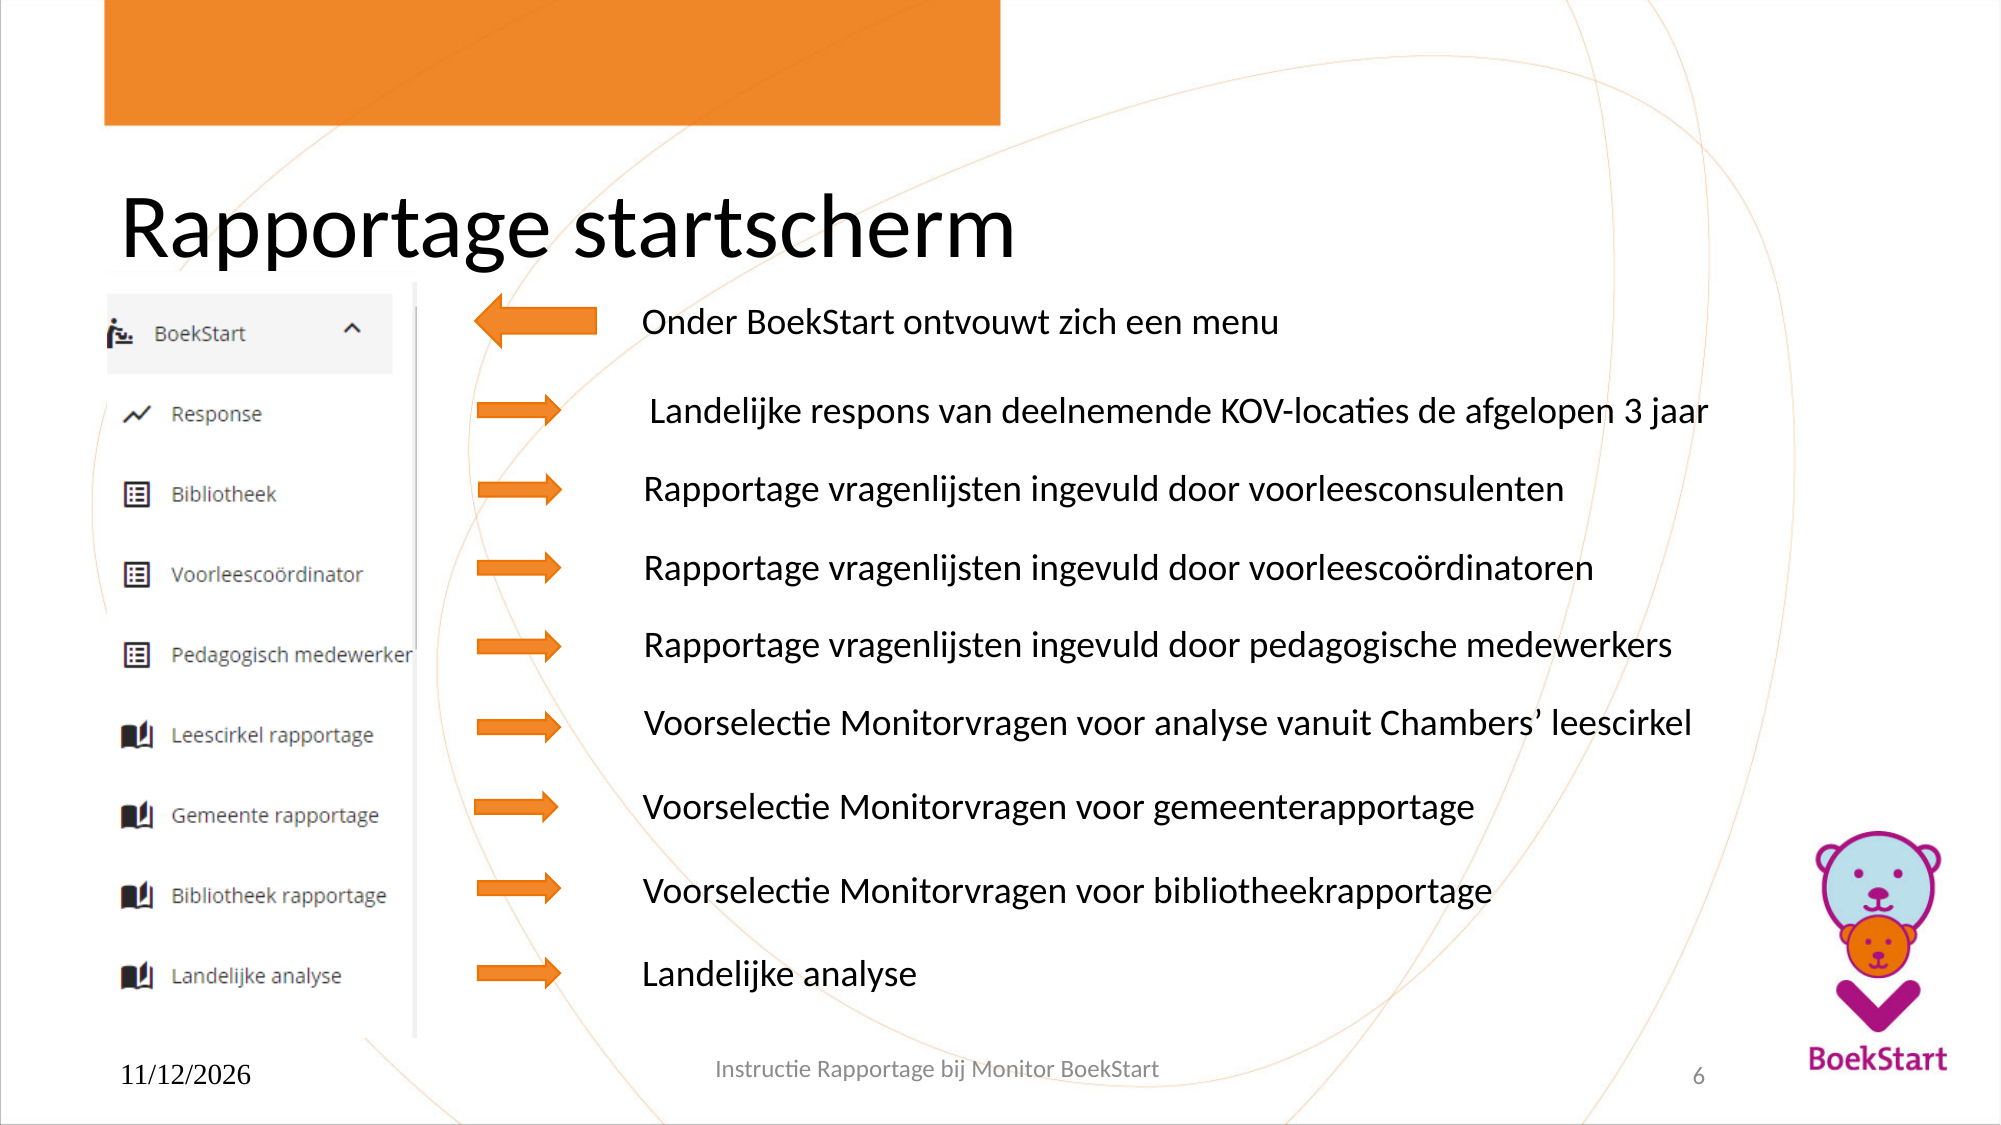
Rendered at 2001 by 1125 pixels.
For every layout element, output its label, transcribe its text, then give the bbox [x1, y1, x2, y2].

text_box Voorselectie Monitorvragen voor gemeenterapportage [627, 774, 1491, 835]
text_box Voorselectie Monitorvragen voor bibliotheekrapportage [628, 858, 1509, 919]
text_box Landelijke analyse [627, 941, 941, 1002]
text_box [476, 551, 562, 585]
slide_number 6 [1623, 1044, 1775, 1105]
text_box [476, 956, 562, 990]
text_box [476, 393, 562, 427]
text_box Rapportage vragenlijsten ingevuld door voorleescoördinatoren [628, 535, 1611, 596]
text_box [476, 871, 562, 905]
picture [0, 0, 2001, 1125]
text_box Rapportage vragenlijsten ingevuld door voorleesconsulenten [628, 456, 1581, 517]
text_box Onder BoekStart ontvouwt zich een menu [627, 289, 1296, 350]
text_box Landelijke respons van deelnemende KOV-locaties de afgelopen 3 jaar [634, 378, 1726, 439]
text_box Voorselectie Monitorvragen voor analyse vanuit Chambers’ leescirkel [628, 690, 1709, 751]
text_box [473, 292, 597, 349]
text_box [477, 473, 563, 506]
text_box [476, 710, 562, 744]
text_box [474, 790, 559, 824]
text_box Rapportage vragenlijsten ingevuld door pedagogische medewerkers [629, 612, 1689, 672]
text_box [476, 630, 562, 663]
footer Instructie Rapportage bij Monitor BoekStart [488, 1037, 1388, 1097]
title Rapportage startscherm [105, 158, 1863, 297]
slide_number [105, 1042, 452, 1103]
